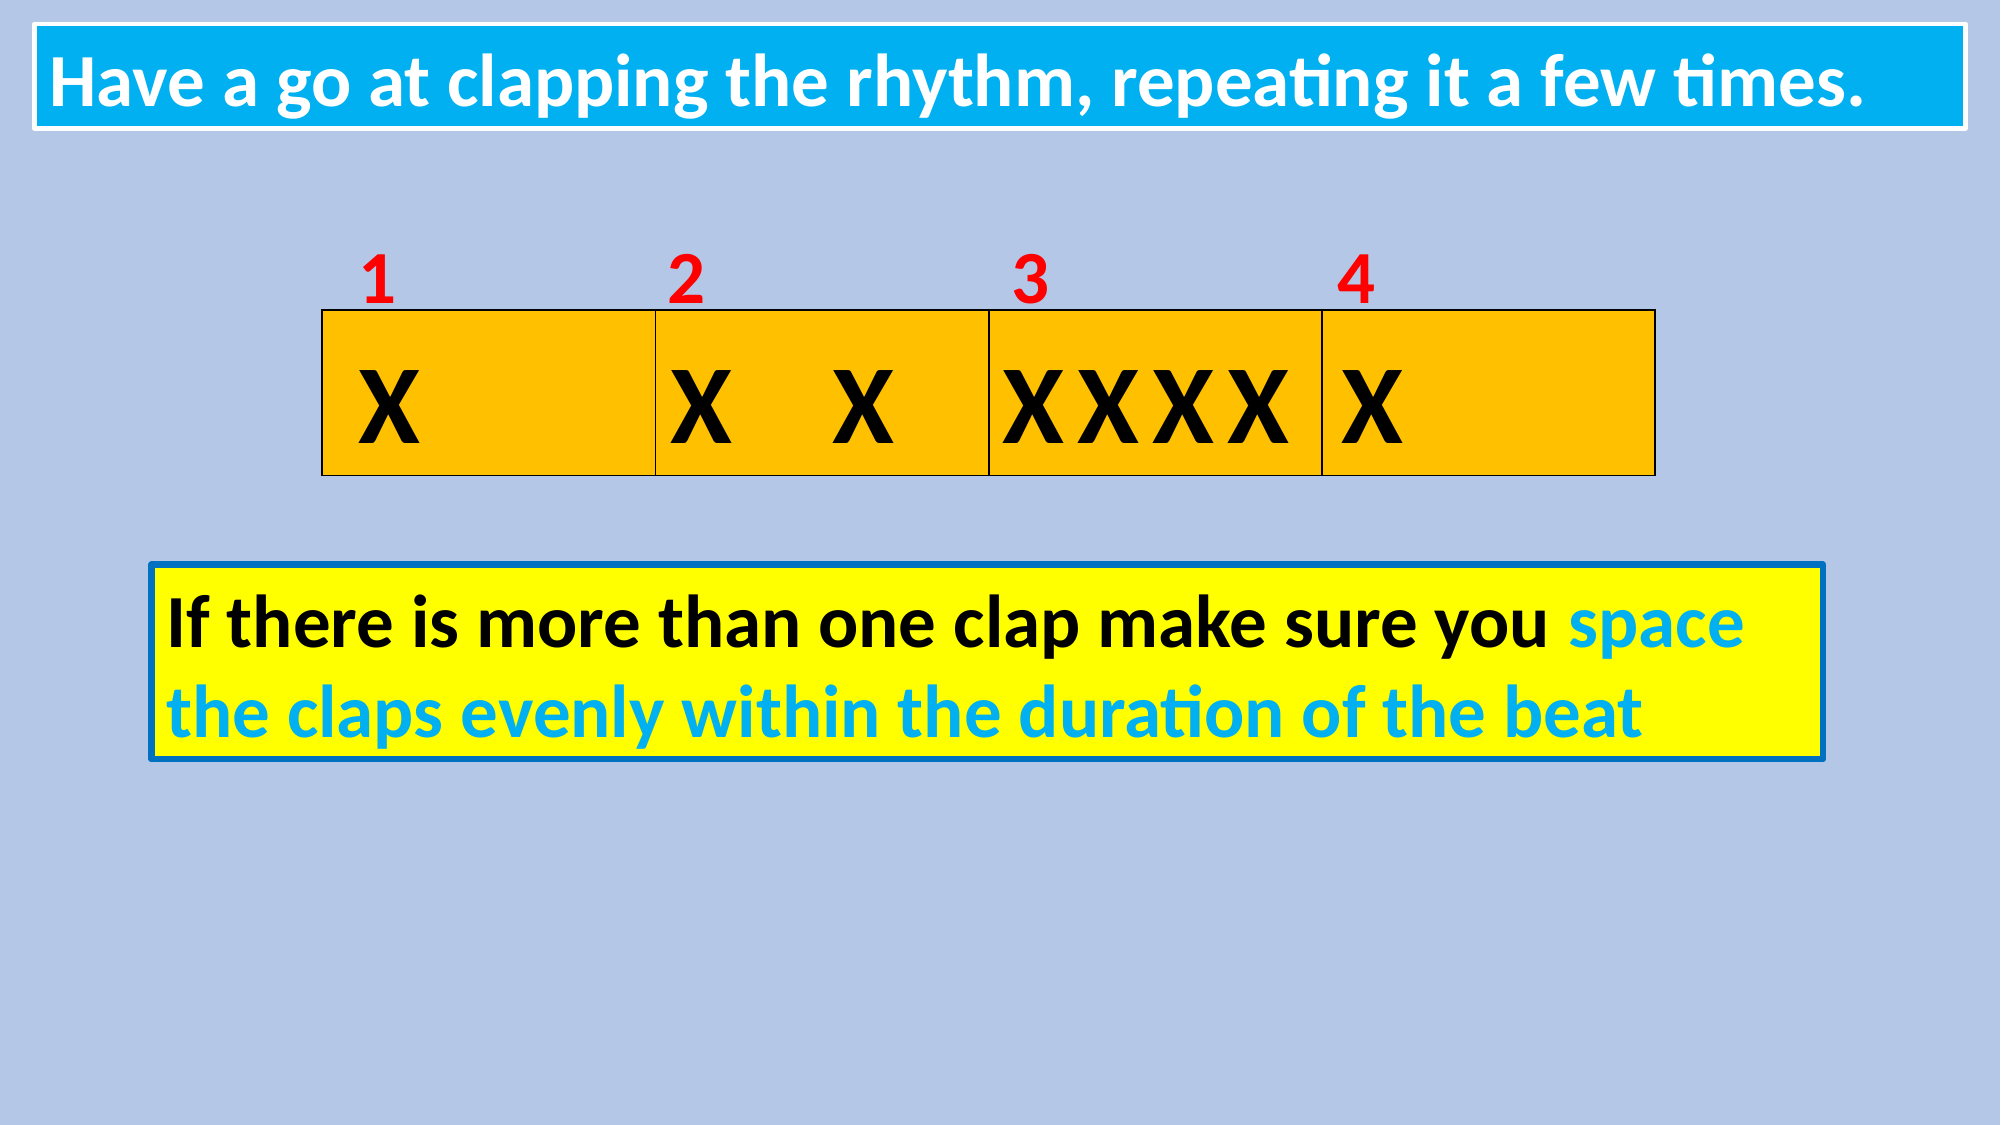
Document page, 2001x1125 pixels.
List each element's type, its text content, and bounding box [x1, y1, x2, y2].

text_box X [817, 323, 969, 474]
text_box X [655, 323, 807, 474]
table_header [656, 311, 988, 475]
table_header [1323, 311, 1654, 475]
text_box If there is more than one clap make sure you space the claps evenly within the duration of the beat [151, 564, 1824, 760]
text_box Have a go at clapping the rhythm, repeating it a few times. [34, 23, 1966, 129]
text_box X [1326, 323, 1501, 474]
text_box 1 2 3 4 [343, 220, 1473, 309]
table_header [990, 311, 1321, 475]
text_box X [343, 323, 518, 474]
text_box X X X X [987, 323, 1320, 474]
table_header [323, 311, 655, 475]
